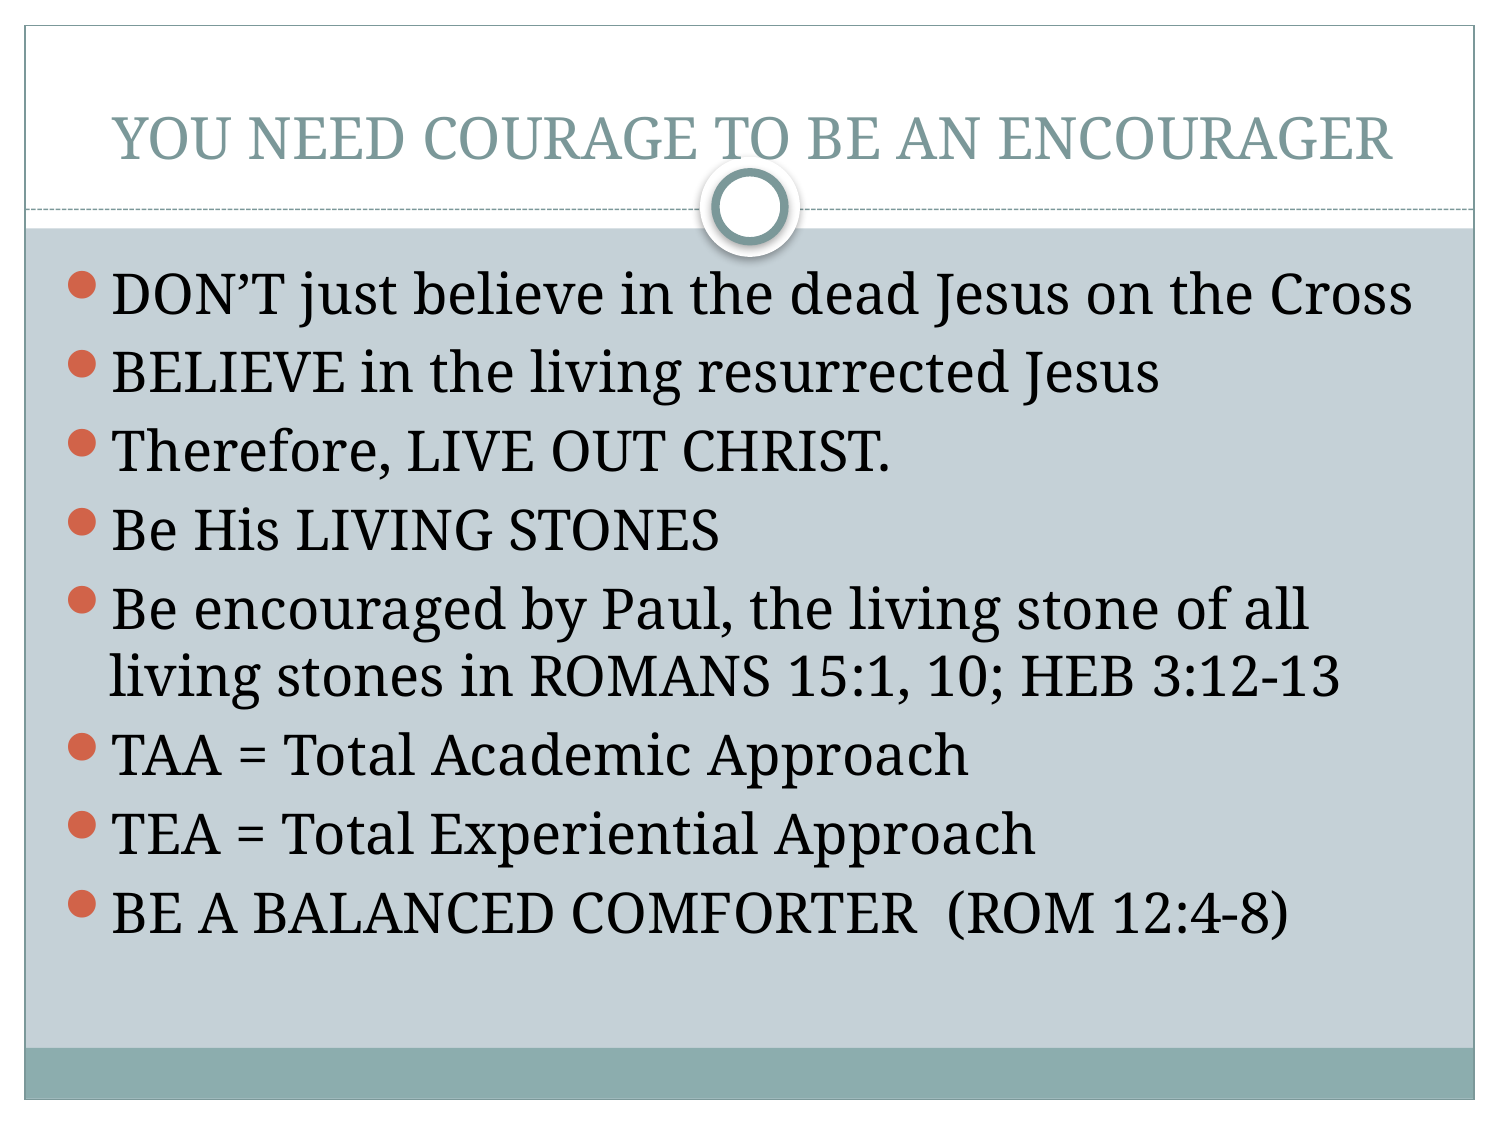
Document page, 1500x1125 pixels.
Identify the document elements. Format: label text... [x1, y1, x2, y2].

list DON’T just believe in the dead Jesus on the Cross BELIEVE in the living resurrected Jesus Therefore, LIVE OUT CHRIST. Be His LIVING STONES Be encouraged by Paul, the living stone of all living stones in ROMANS 15:1, 10; HEB 3:12-13 TAA = Total Academic Approach TEA = Total Experiential Approach BE A BALANCED COMFORTER (ROM 12:4-8) [49, 250, 1445, 1001]
title YOU NEED COURAGE TO BE AN ENCOURAGER [53, 54, 1454, 179]
